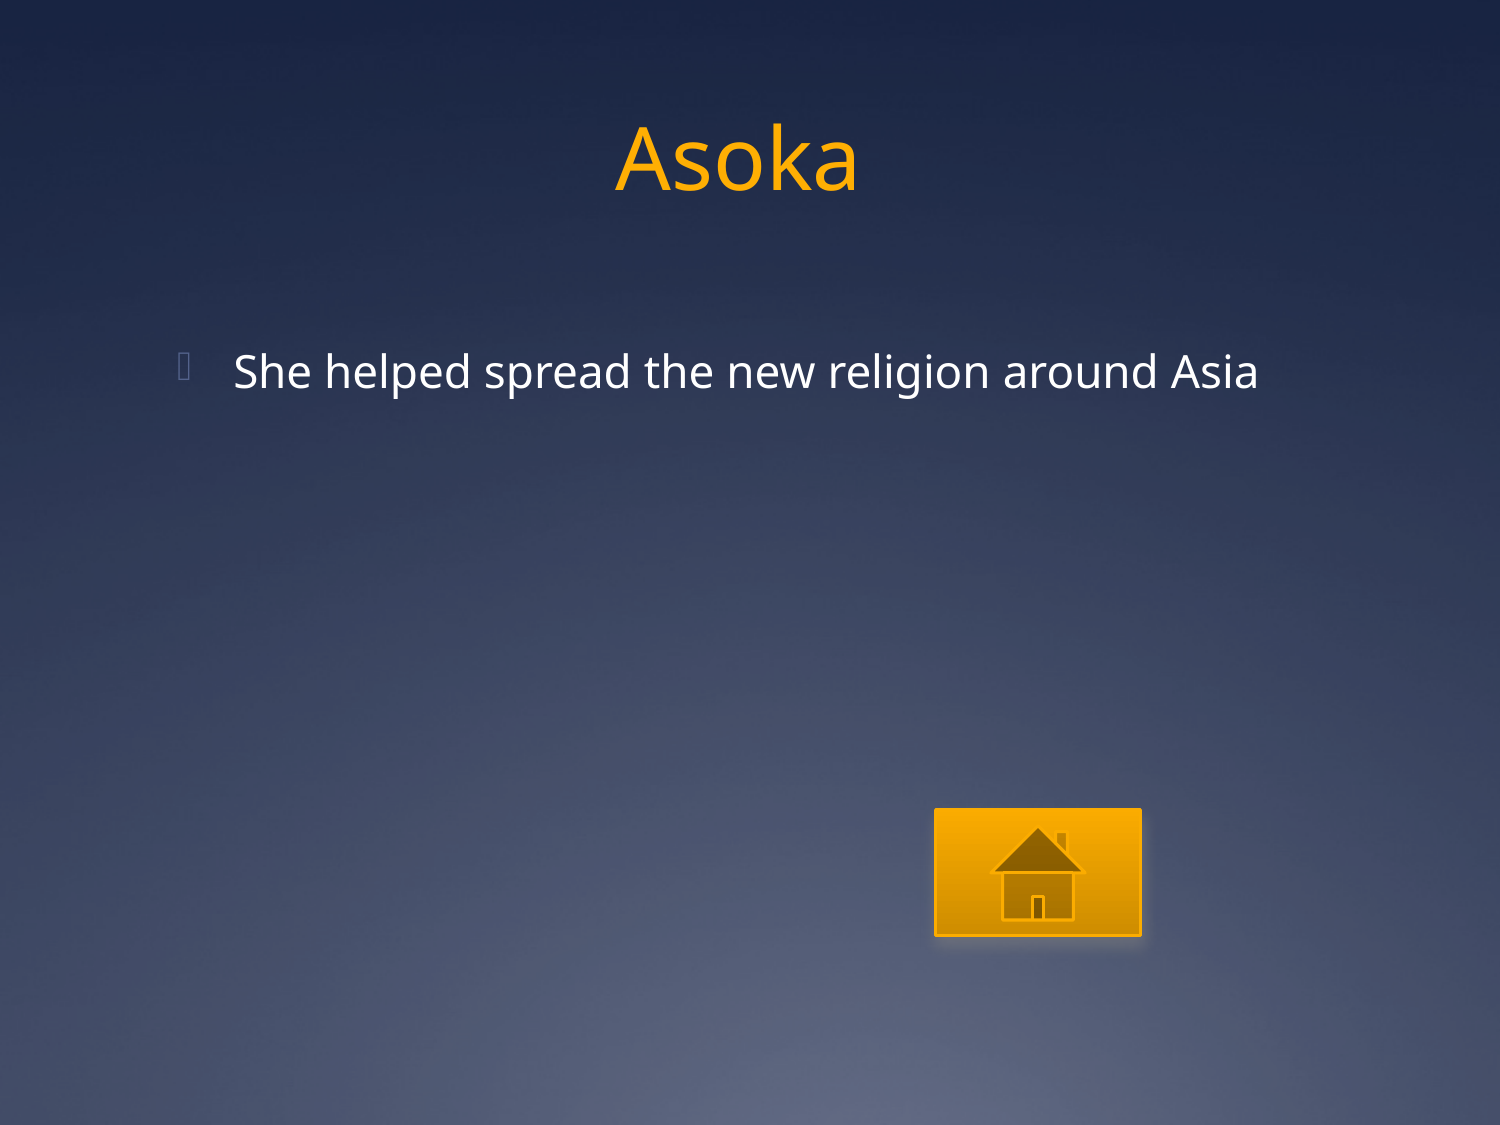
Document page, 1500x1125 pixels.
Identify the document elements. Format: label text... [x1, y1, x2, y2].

list She helped spread the new religion around Asia [162, 335, 1338, 1005]
title Asoka [100, 95, 1400, 225]
text_box [934, 808, 1142, 937]
